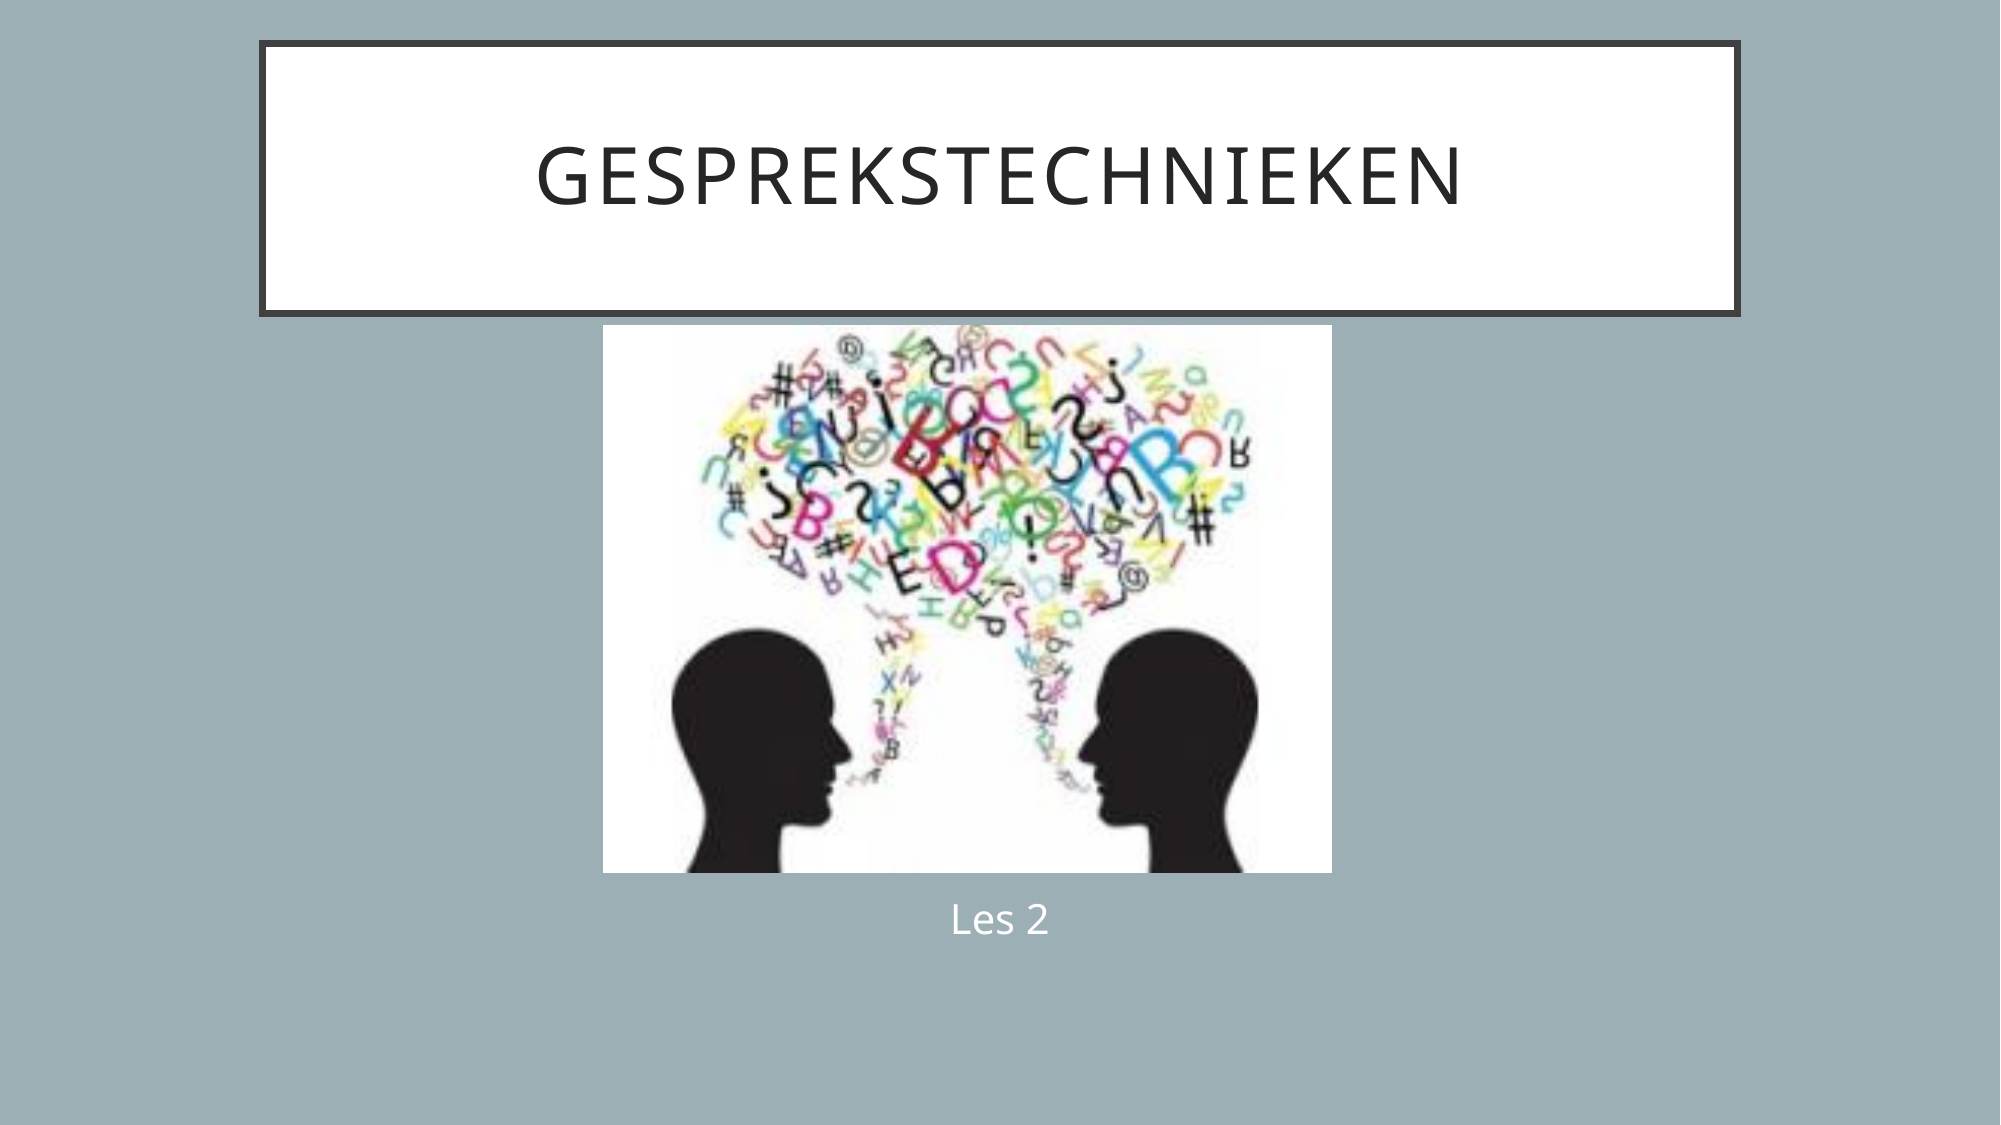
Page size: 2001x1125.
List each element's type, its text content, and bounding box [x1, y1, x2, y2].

title gesprekstechnieken [259, 40, 1741, 317]
picture [603, 325, 1332, 873]
subtitle Les 2 [397, 885, 1603, 1125]
